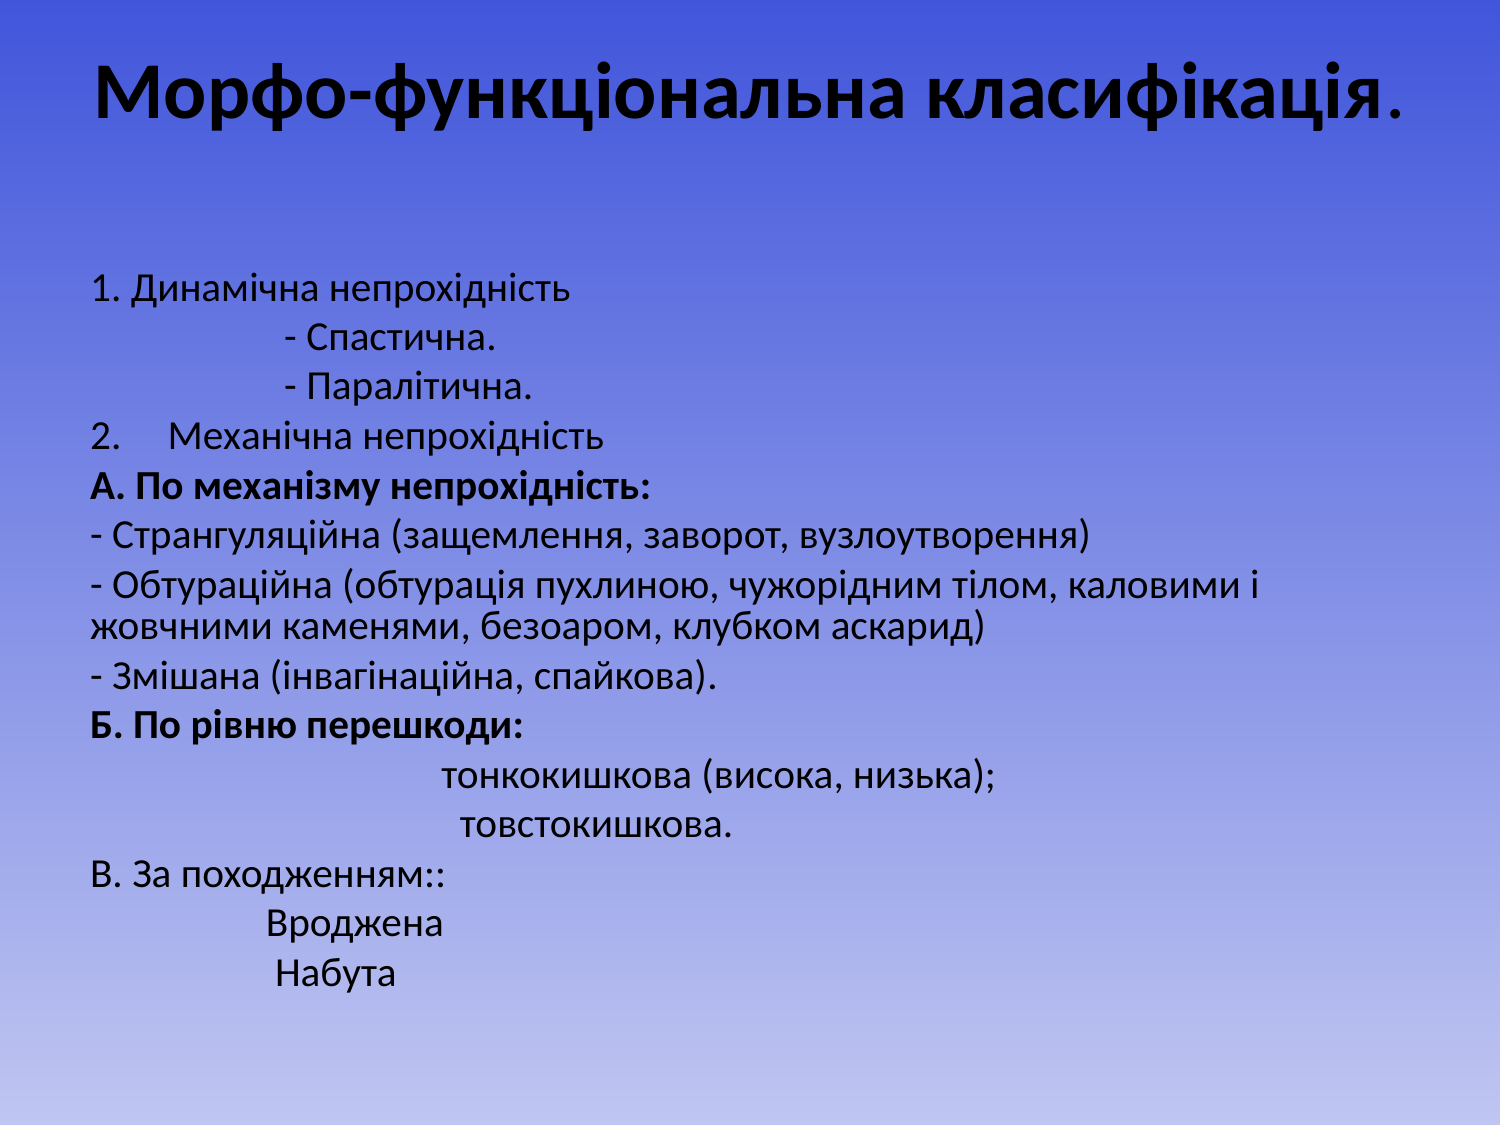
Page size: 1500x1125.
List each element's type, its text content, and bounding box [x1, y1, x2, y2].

list 1. Динамічна непрохідність - Спастична. - Паралітична. 2. Механічна непрохідність А. По механізму непрохідність: - Странгуляційна (защемлення, заворот, вузлоутворення) - Обтураційна (обтурація пухлиною, чужорідним тілом, каловими і жовчними каменями, безоаром, клубком аскарид) - Змішана (інвагінаційна, спайкова). Б. По рівню перешкоди: тонкокишкова (висока, низька); товстокишкова. В. За походженням:: Вроджена Набута [75, 262, 1425, 1005]
title Морфо-функціональна класифікація. [75, 45, 1425, 233]
